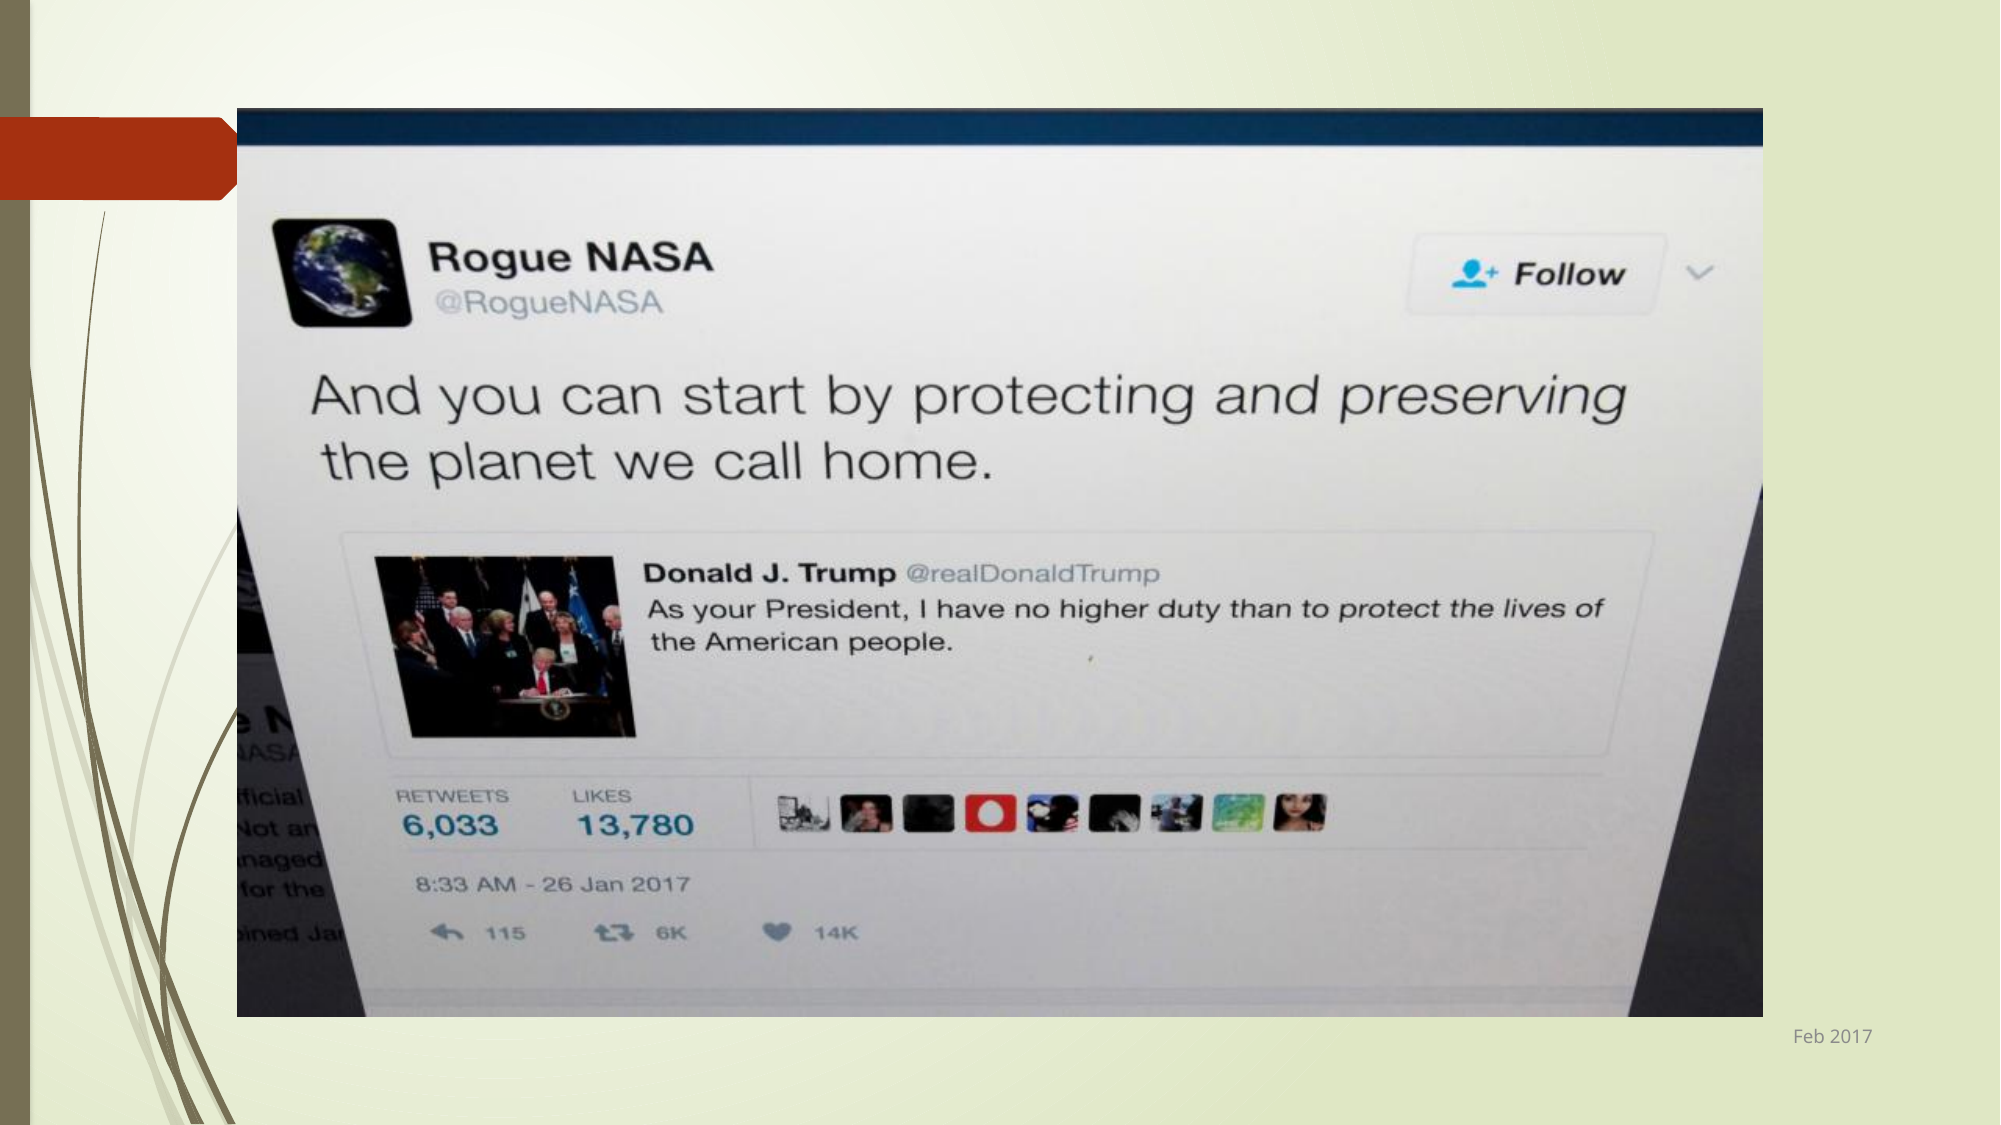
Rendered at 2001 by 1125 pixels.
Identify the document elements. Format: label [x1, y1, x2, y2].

picture [237, 108, 1763, 1017]
slide_number [1699, 1005, 1888, 1067]
